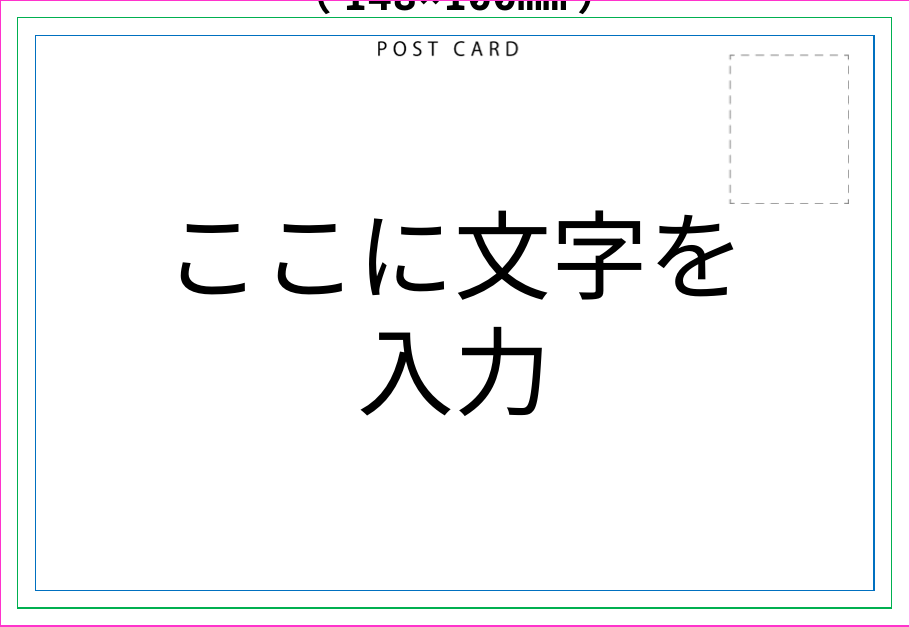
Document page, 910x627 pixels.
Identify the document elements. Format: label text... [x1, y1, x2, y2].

picture [378, 41, 849, 204]
text_box ここに文字を入力 [114, 184, 796, 439]
